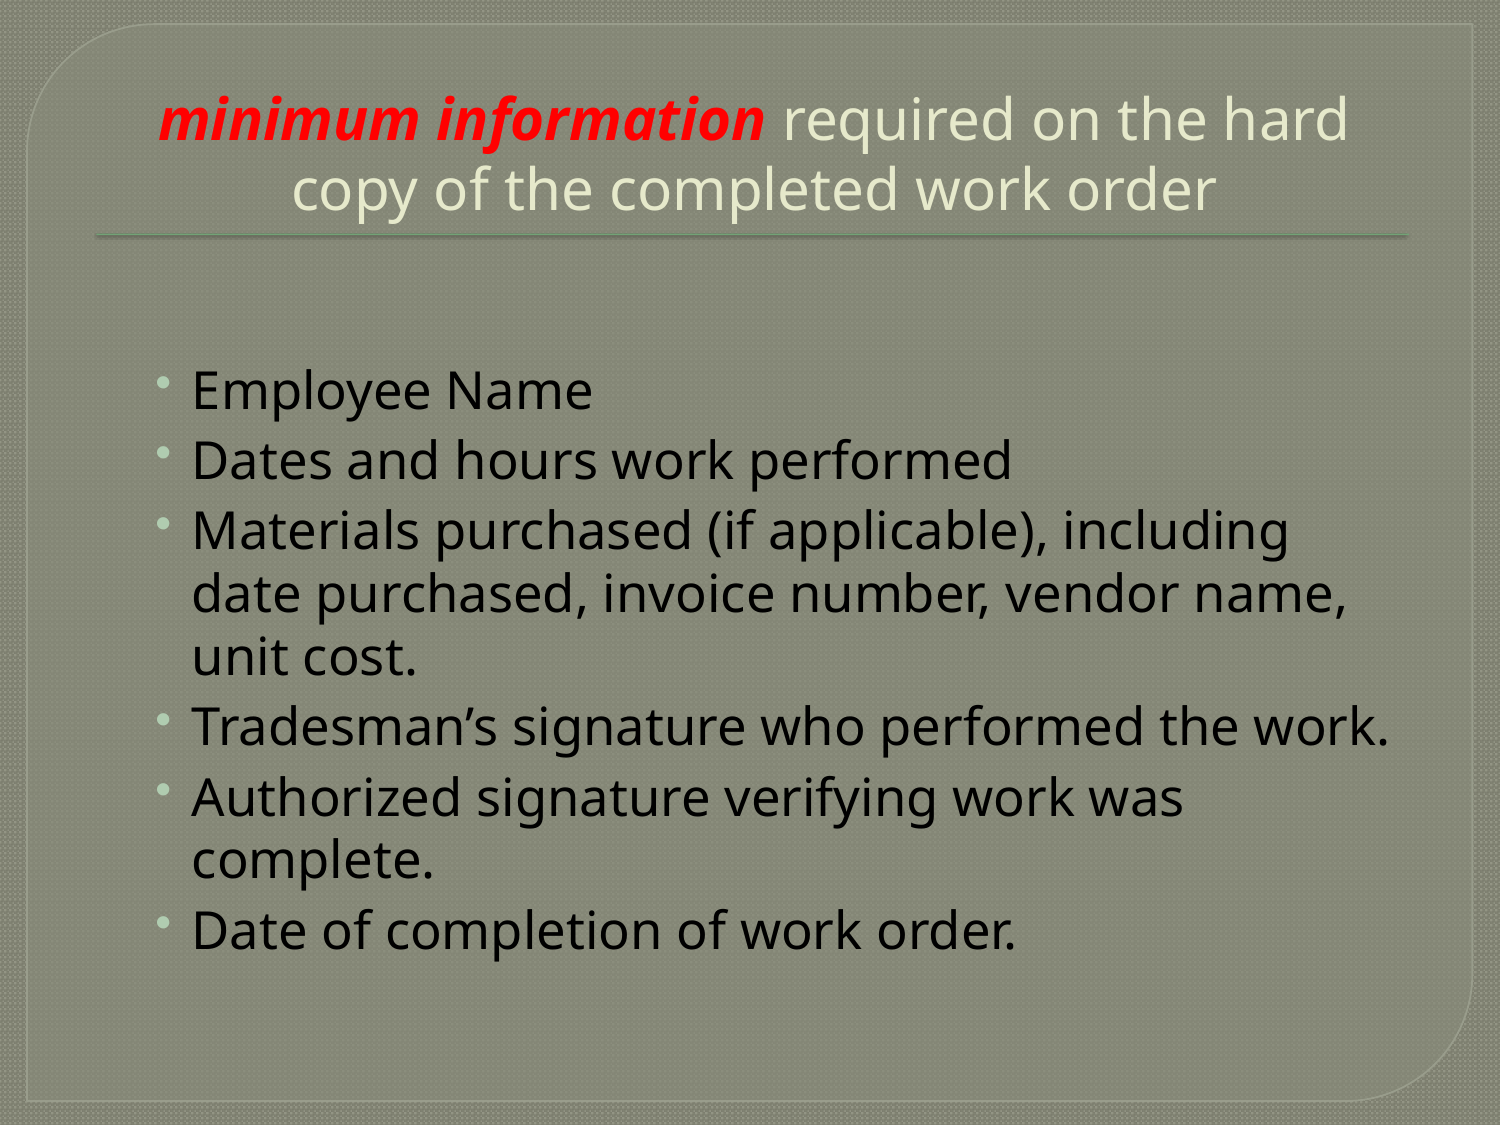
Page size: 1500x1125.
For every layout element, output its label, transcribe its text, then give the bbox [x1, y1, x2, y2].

title minimum information required on the hard copy of the completed work order [75, 41, 1425, 230]
list Employee Name Dates and hours work performed Materials purchased (if applicable), including date purchased, invoice number, vendor name, unit cost. Tradesman’s signature who performed the work. Authorized signature verifying work was complete. Date of completion of work order. [75, 270, 1425, 1013]
